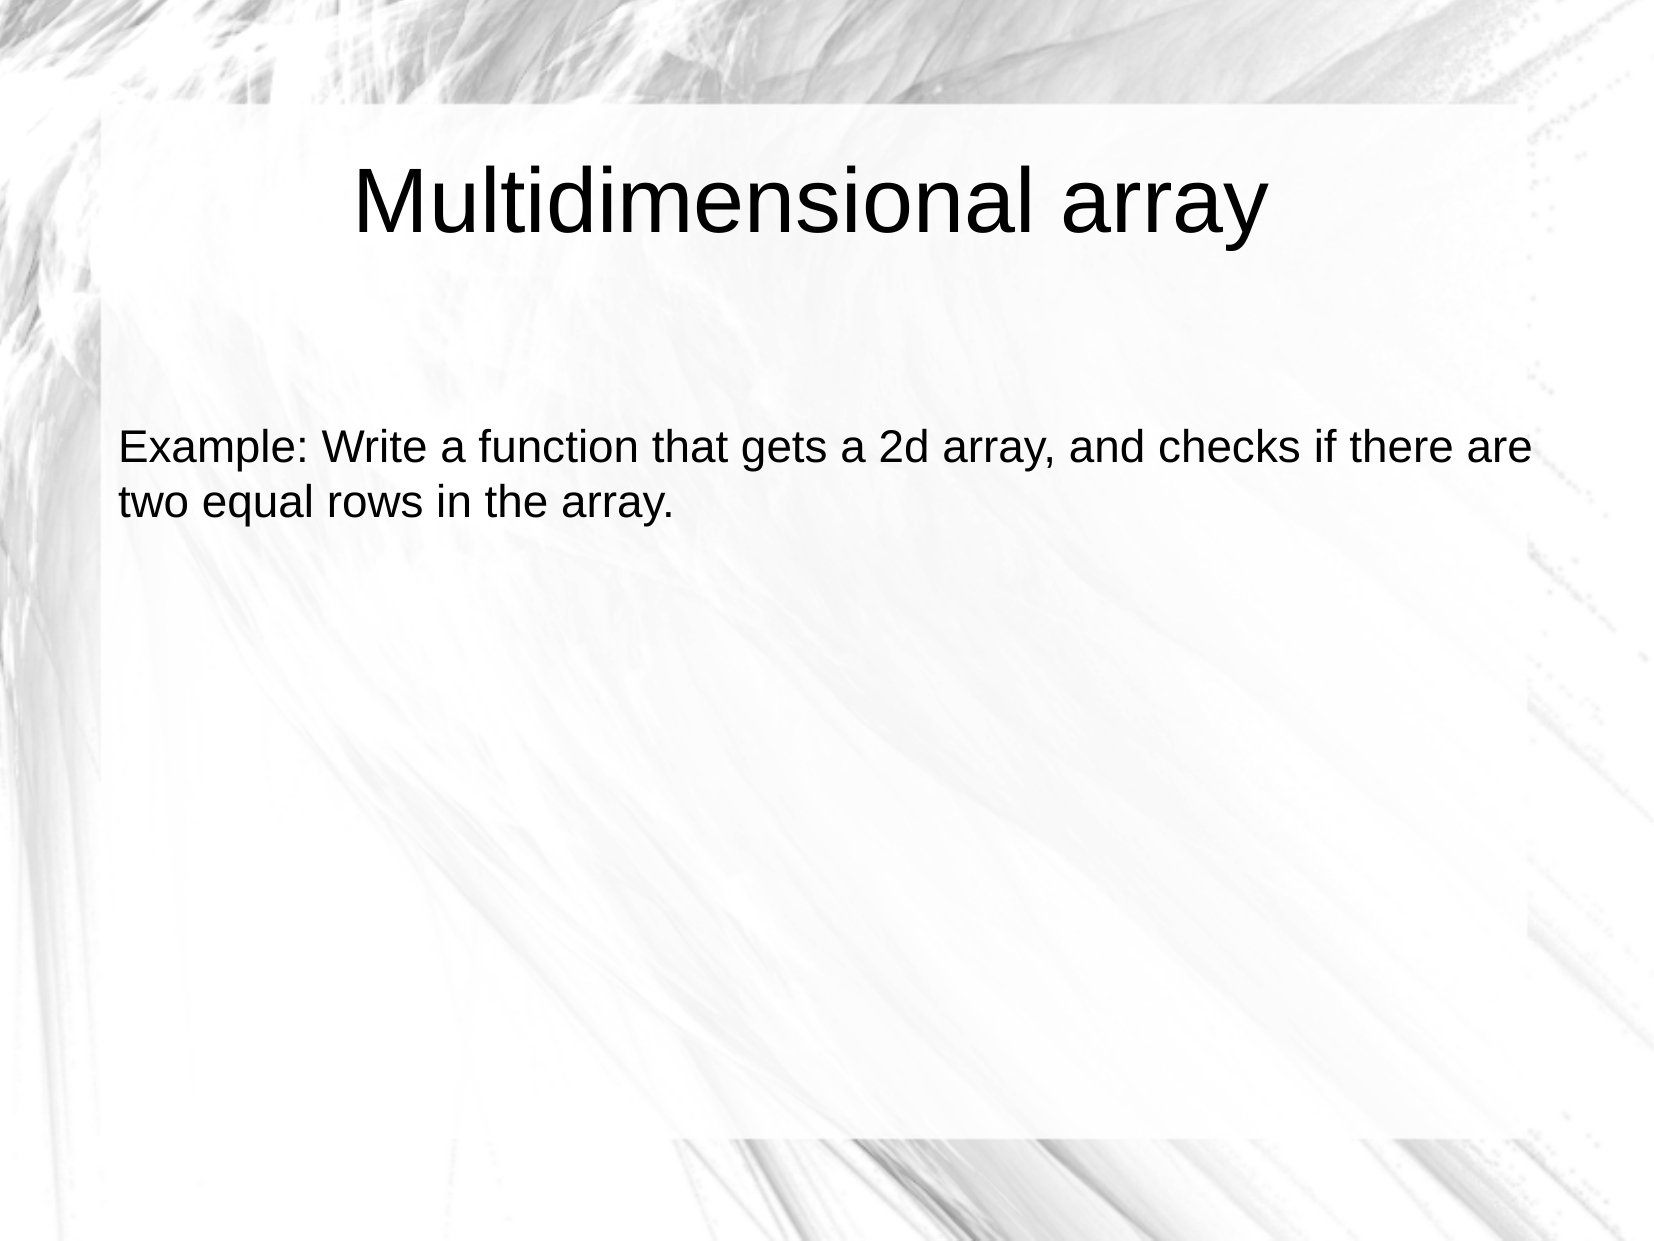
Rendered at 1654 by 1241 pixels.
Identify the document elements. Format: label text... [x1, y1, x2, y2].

title Multidimensional array [118, 93, 1506, 299]
list Example: Write a function that gets a 2d array, and checks if there are two equal rows in the array. [118, 332, 1571, 1121]
picture [0, 0, 1654, 1241]
